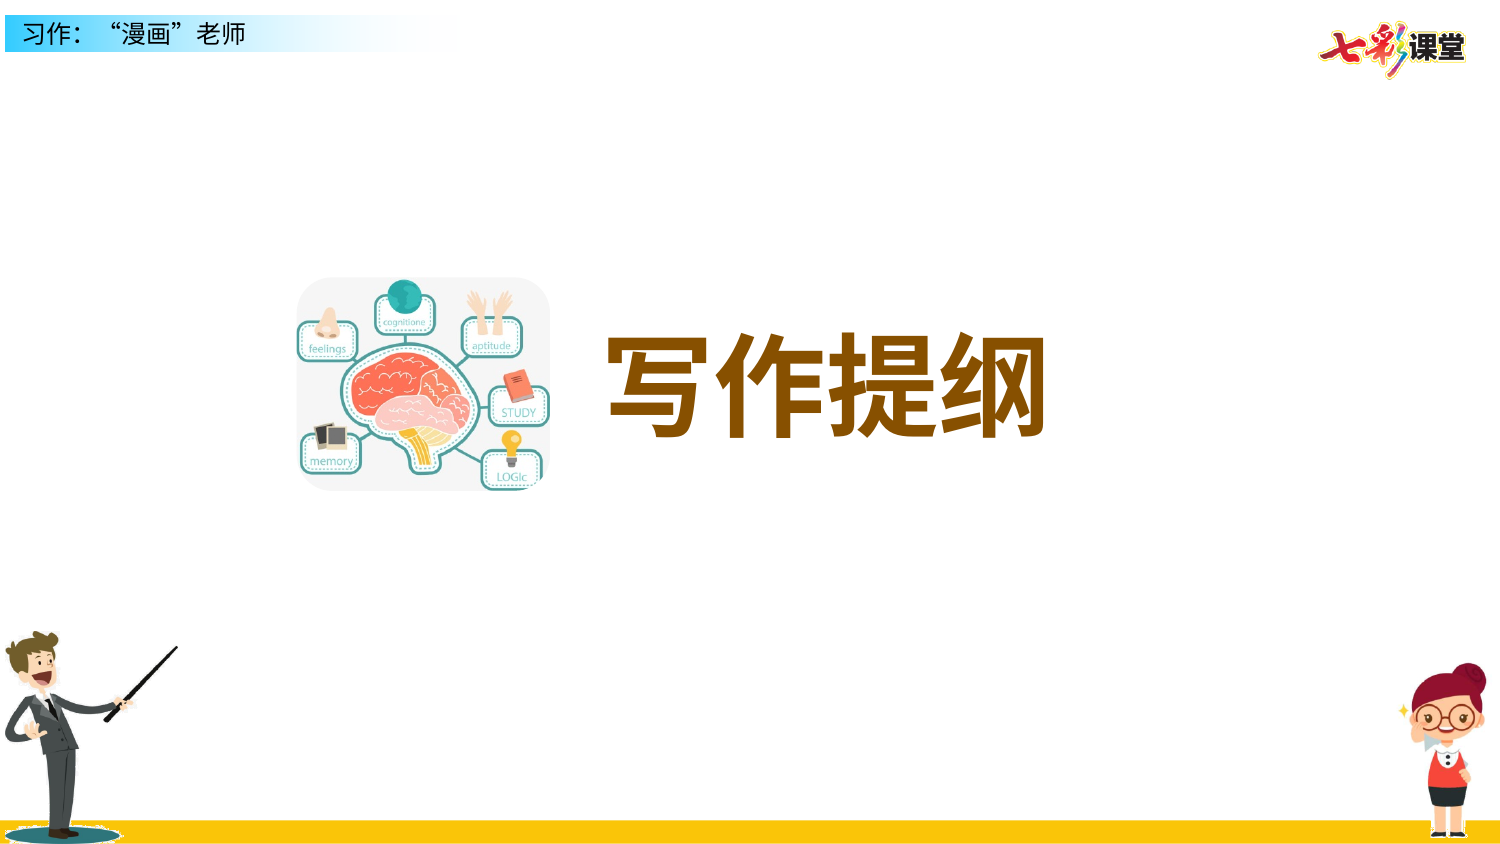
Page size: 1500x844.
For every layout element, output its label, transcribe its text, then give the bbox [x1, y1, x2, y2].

picture [1335, 643, 1500, 844]
text_box 写作提纲 [589, 310, 1075, 457]
picture [1316, 20, 1468, 80]
picture [5, 631, 178, 844]
picture [296, 277, 551, 492]
